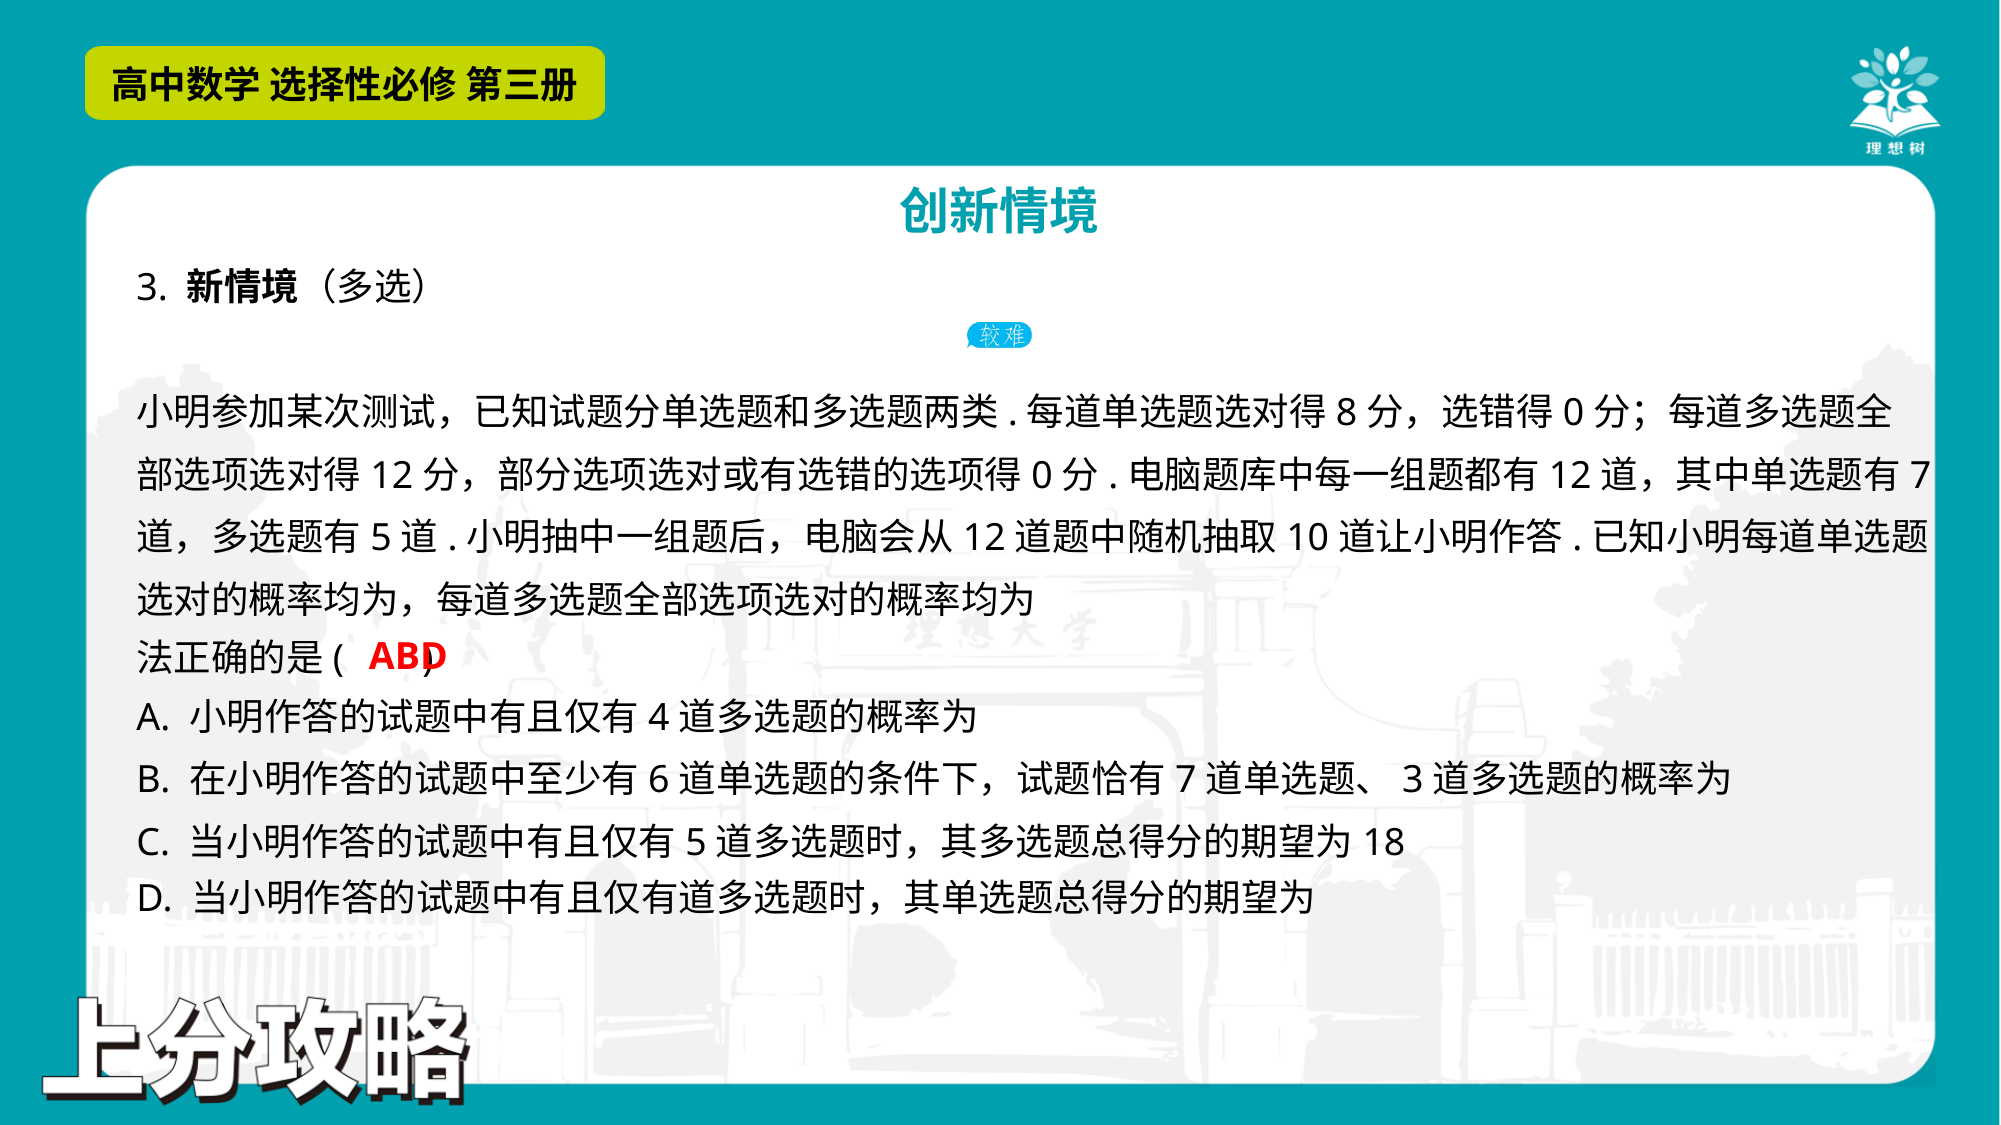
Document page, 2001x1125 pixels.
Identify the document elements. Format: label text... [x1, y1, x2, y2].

text_box 3. 新情境（多选） [136, 247, 1865, 302]
picture [0, 0, 2000, 1125]
text_box ABD [354, 618, 463, 673]
